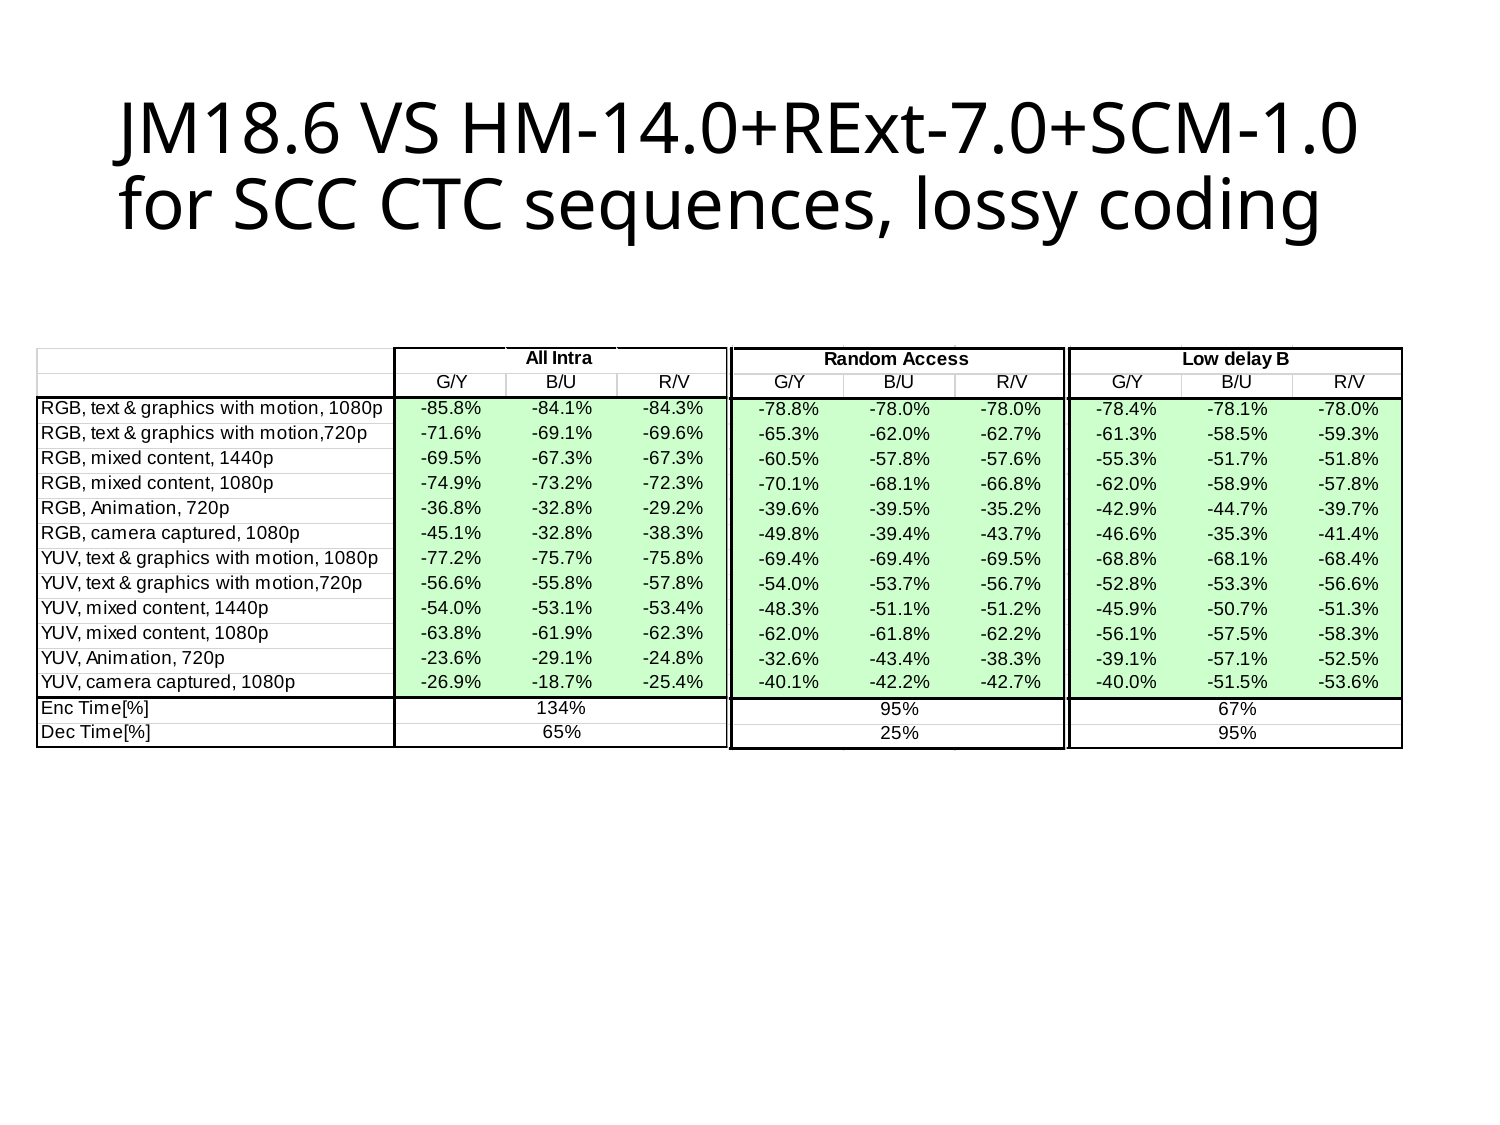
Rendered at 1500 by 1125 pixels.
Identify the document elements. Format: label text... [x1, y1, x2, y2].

title JM18.6 VS HM-14.0+RExt-7.0+SCM-1.0 for SCC CTC sequences, lossy coding [103, 59, 1397, 278]
picture [36, 345, 1405, 751]
